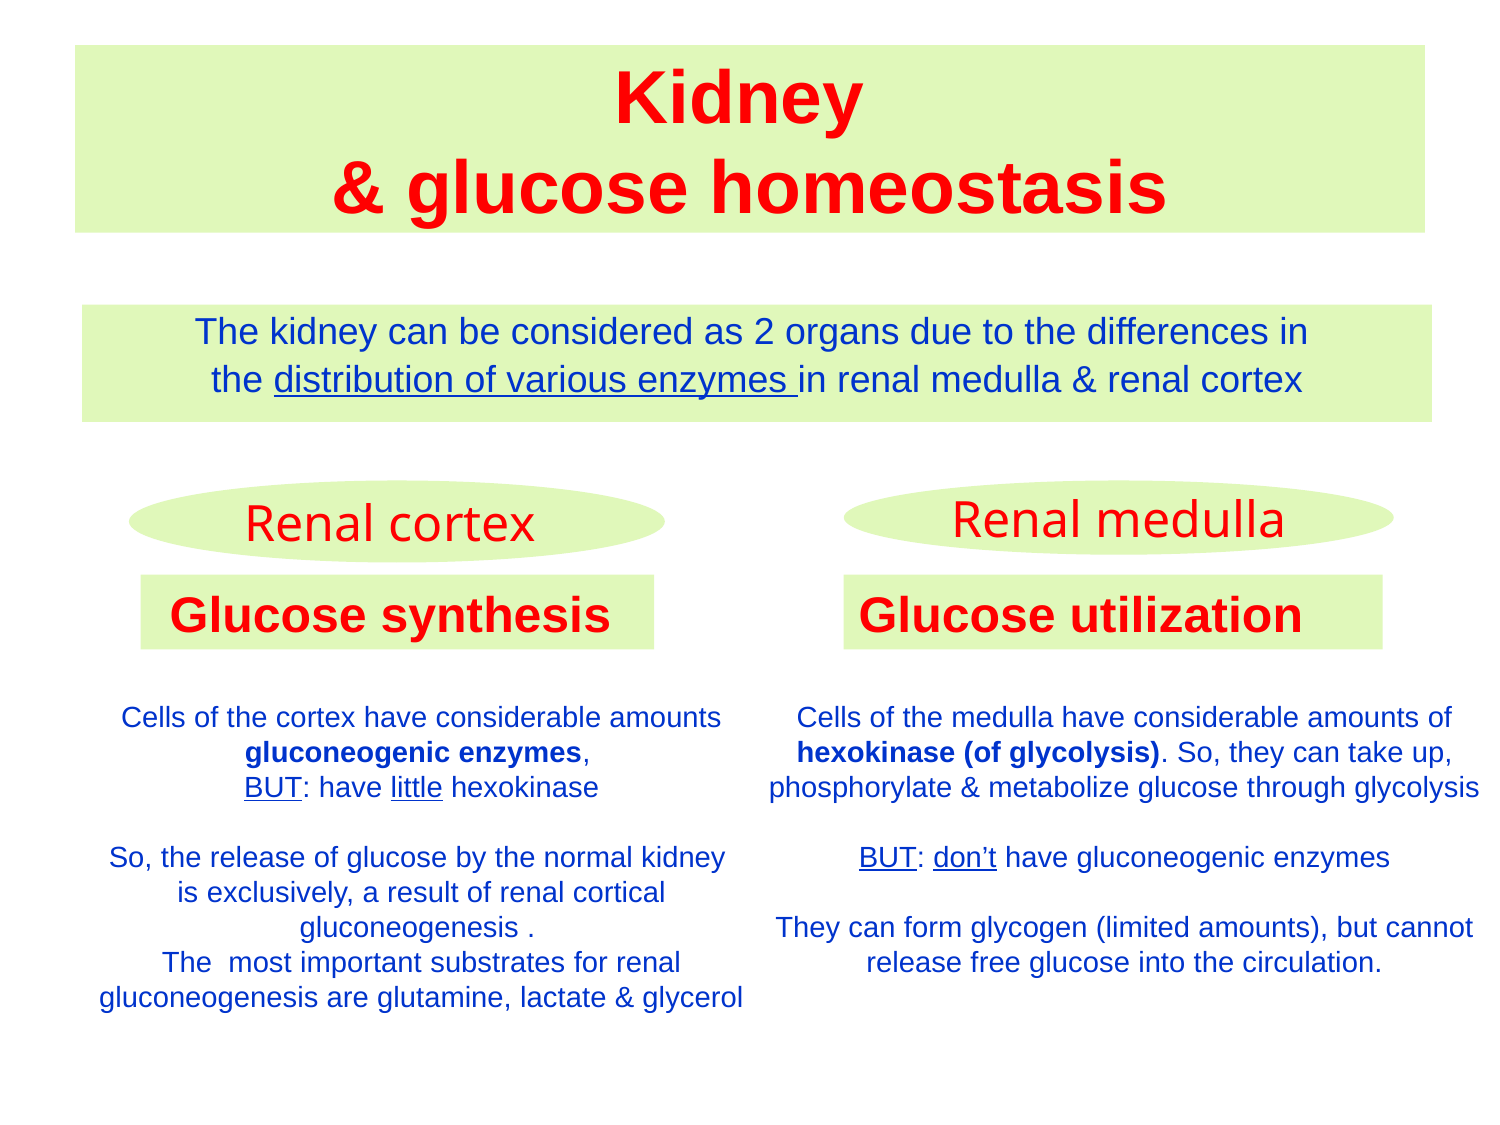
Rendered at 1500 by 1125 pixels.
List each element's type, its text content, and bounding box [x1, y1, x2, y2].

text_box Cells of the medulla have considerable amounts of hexokinase (of glycolysis). So, they can take up, phosphorylate & metabolize glucose through glycolysis BUT: don’t have gluconeogenic enzymes They can form glycogen (limited amounts), but cannot release free glucose into the circulation. [797, 691, 1500, 986]
text_box Cells of the cortex have considerable amounts gluconeogenic enzymes, BUT: have little hexokinase So, the release of glucose by the normal kidney is exclusively, a result of renal cortical gluconeogenesis . The most important substrates for renal gluconeogenesis are glutamine, lactate & glycerol [46, 691, 797, 1021]
list The kidney can be considered as 2 organs due to the differences in the distribution of various enzymes in renal medulla & renal cortex [82, 304, 1432, 422]
text_box Glucose synthesis [140, 574, 655, 650]
text_box Renal medulla [843, 480, 1394, 555]
title Kidney & glucose homeostasis [75, 45, 1425, 233]
text_box Glucose utilization [843, 574, 1383, 650]
text_box Renal cortex [128, 480, 665, 563]
